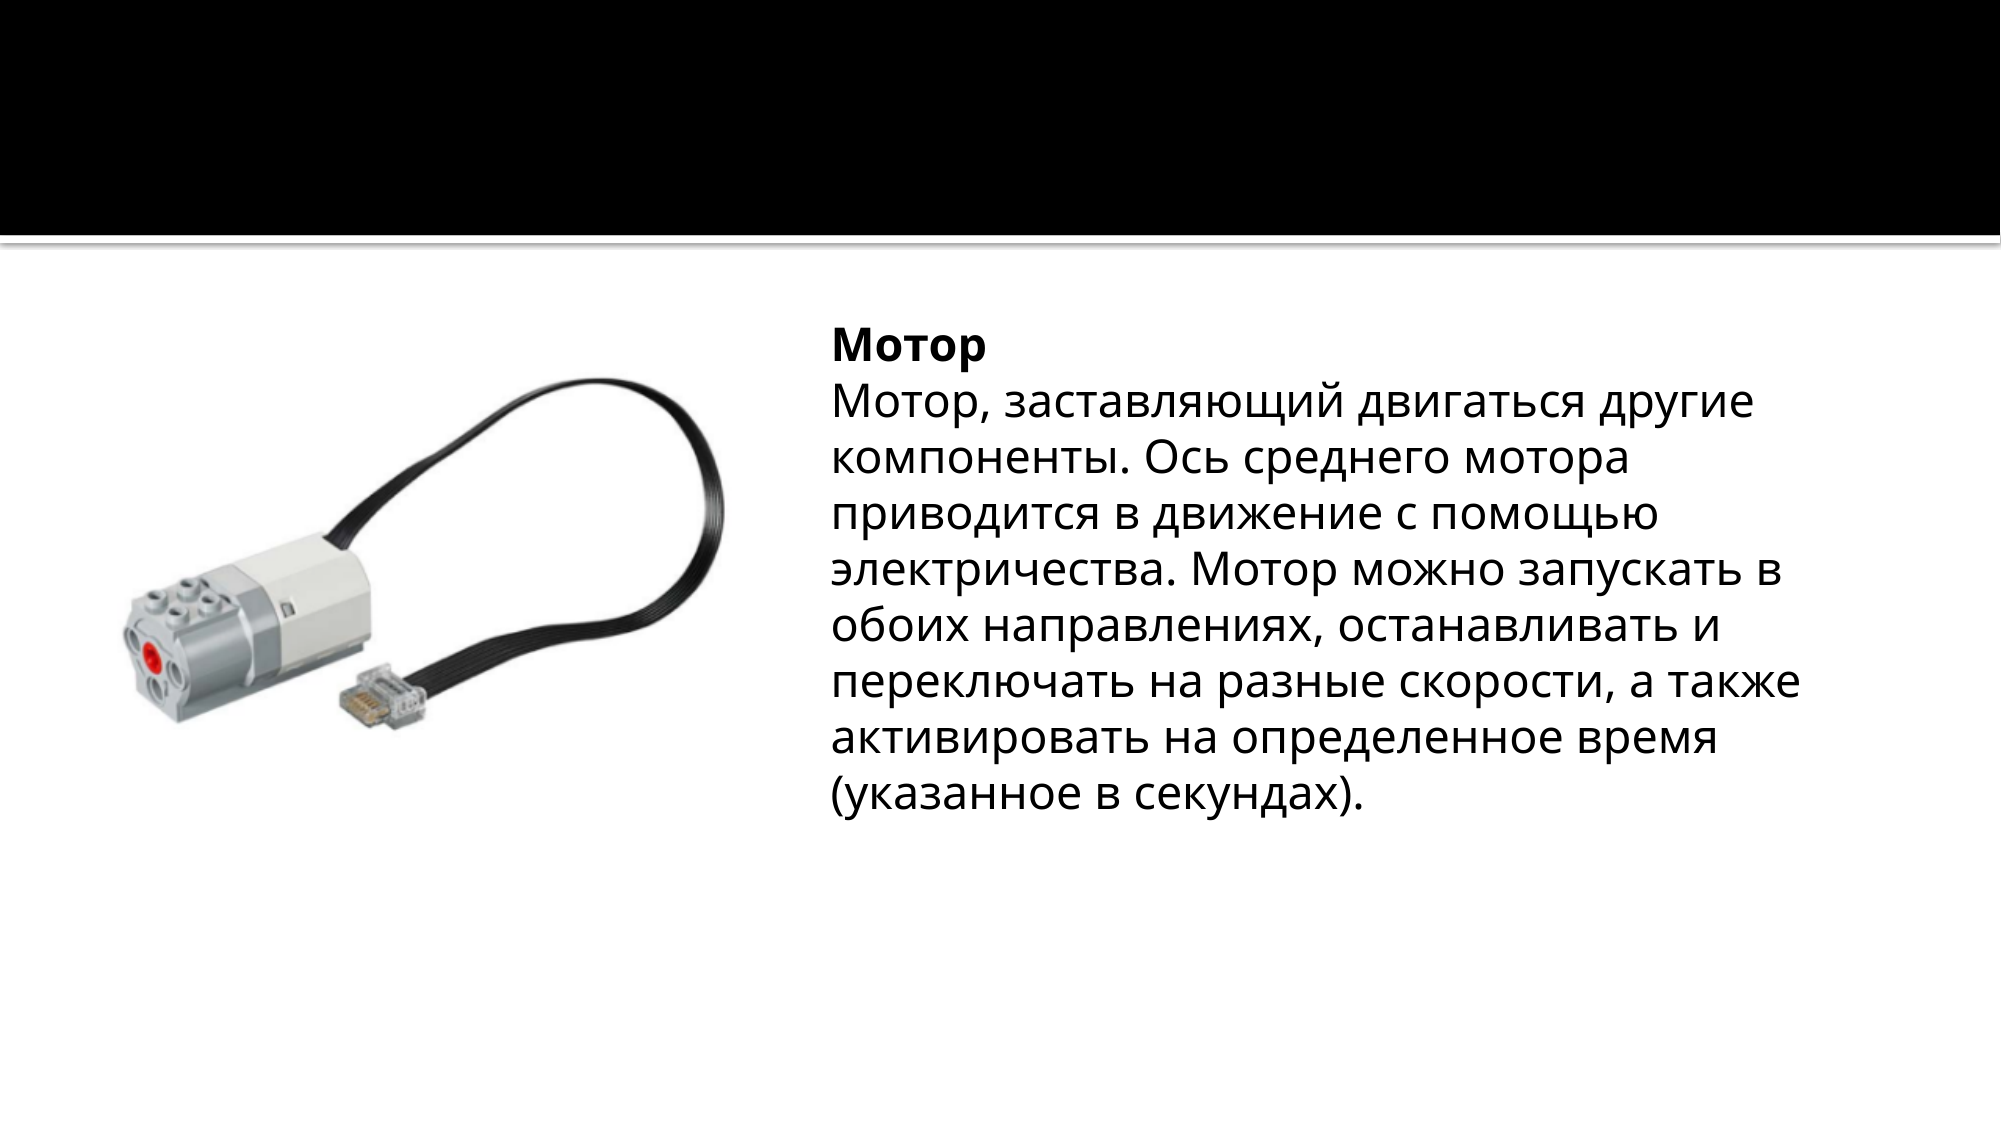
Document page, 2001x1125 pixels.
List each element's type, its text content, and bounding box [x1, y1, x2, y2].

picture [114, 324, 737, 775]
list Мотор Мотор, заставляющий двигаться другие компоненты. Ось среднего мотора приводится в движение с помощью электричества. Мотор можно запускать в обоих направлениях, останавливать и переключать на разные скорости, а также активировать на определенное время (указанное в секундах). [821, 299, 1863, 839]
